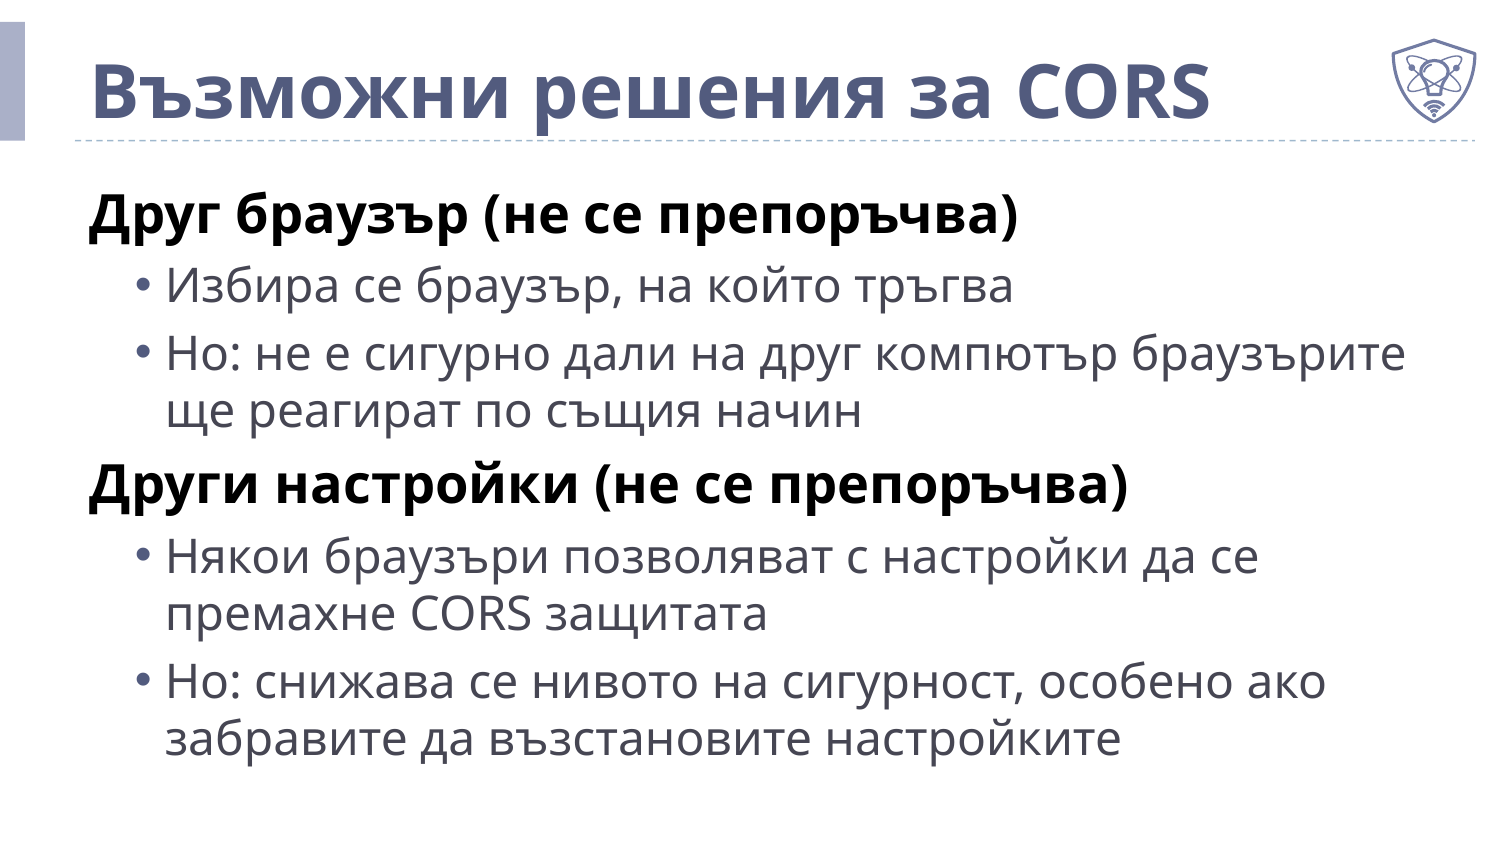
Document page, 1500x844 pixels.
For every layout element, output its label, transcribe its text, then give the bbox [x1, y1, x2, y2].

list Друг браузър (не се препоръчва) Избира се браузър, на който тръгва Но: не е сигурно дали на друг компютър браузърите ще реагират по същия начин Други настройки (не се препоръчва) Някои браузъри позволяват с настройки да се премахне CORS защитата Но: снижава се нивото на сигурност, особено ако забравите да възстановите настройките [75, 171, 1475, 835]
title Възможни решения за CORS [75, 18, 1475, 141]
